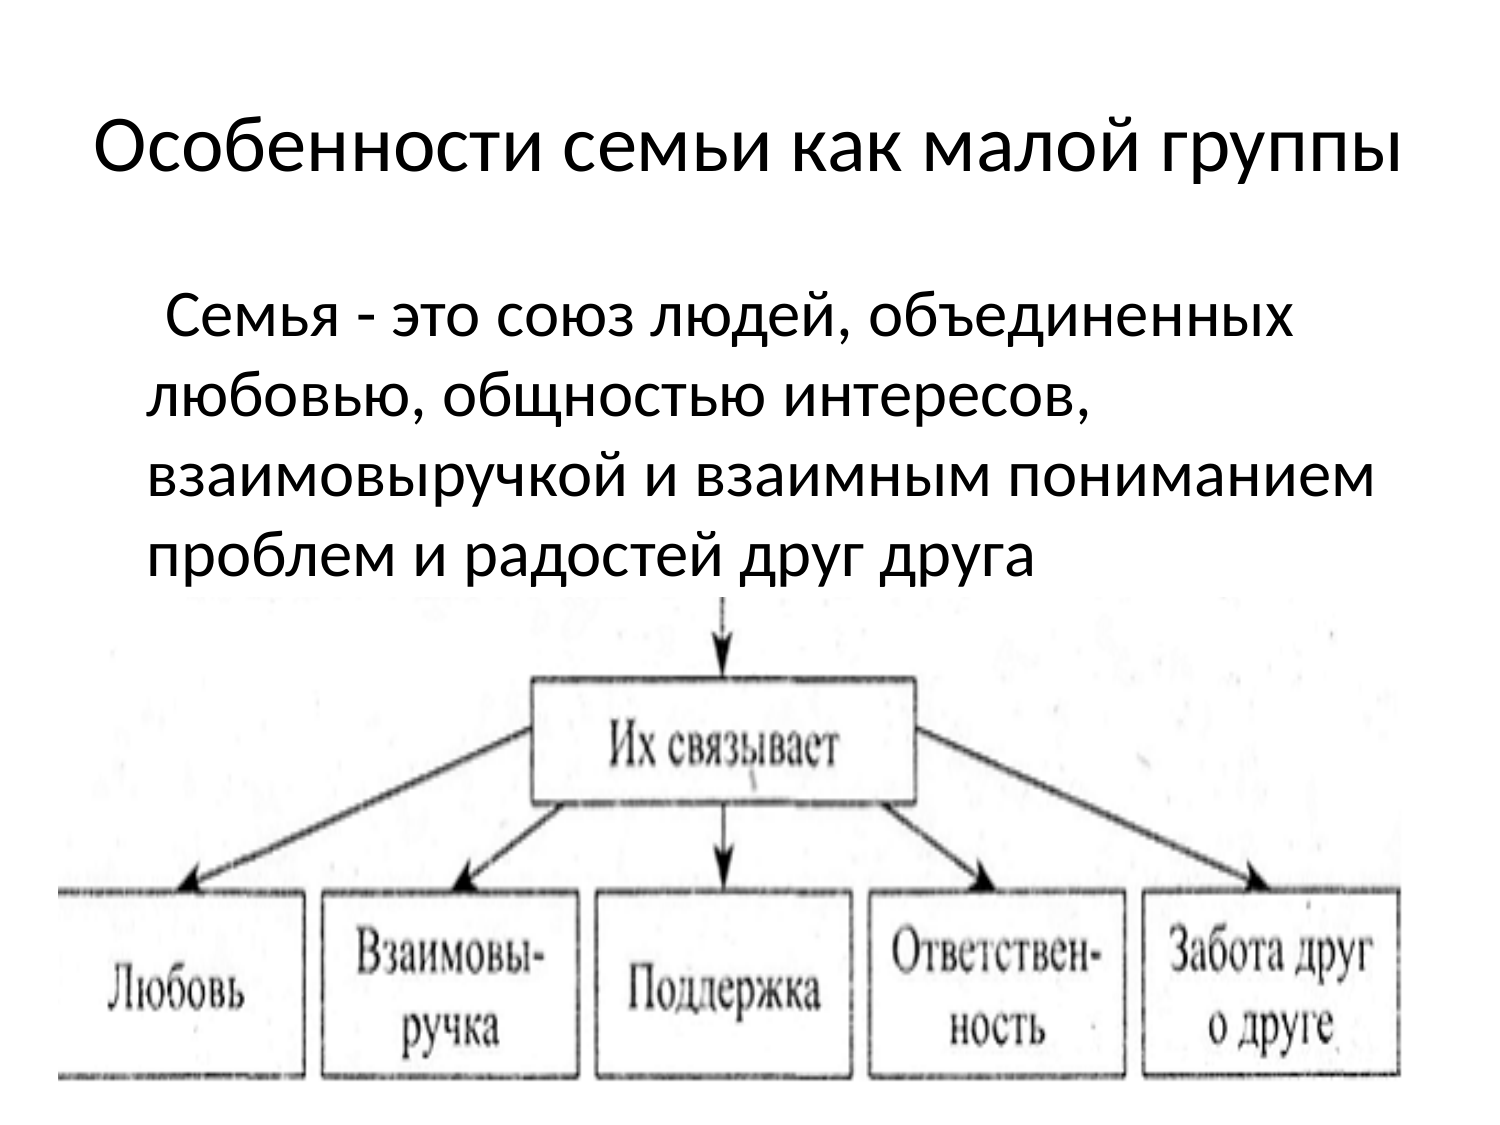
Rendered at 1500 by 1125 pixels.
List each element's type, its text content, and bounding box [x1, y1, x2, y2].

picture [58, 597, 1430, 1125]
list Семья - это союз людей, объединенных любовью, общностью интересов, взаимовыручкой и взаимным пониманием проблем и радостей друг друга [75, 262, 1425, 595]
title Особенности семьи как малой группы [75, 45, 1425, 233]
